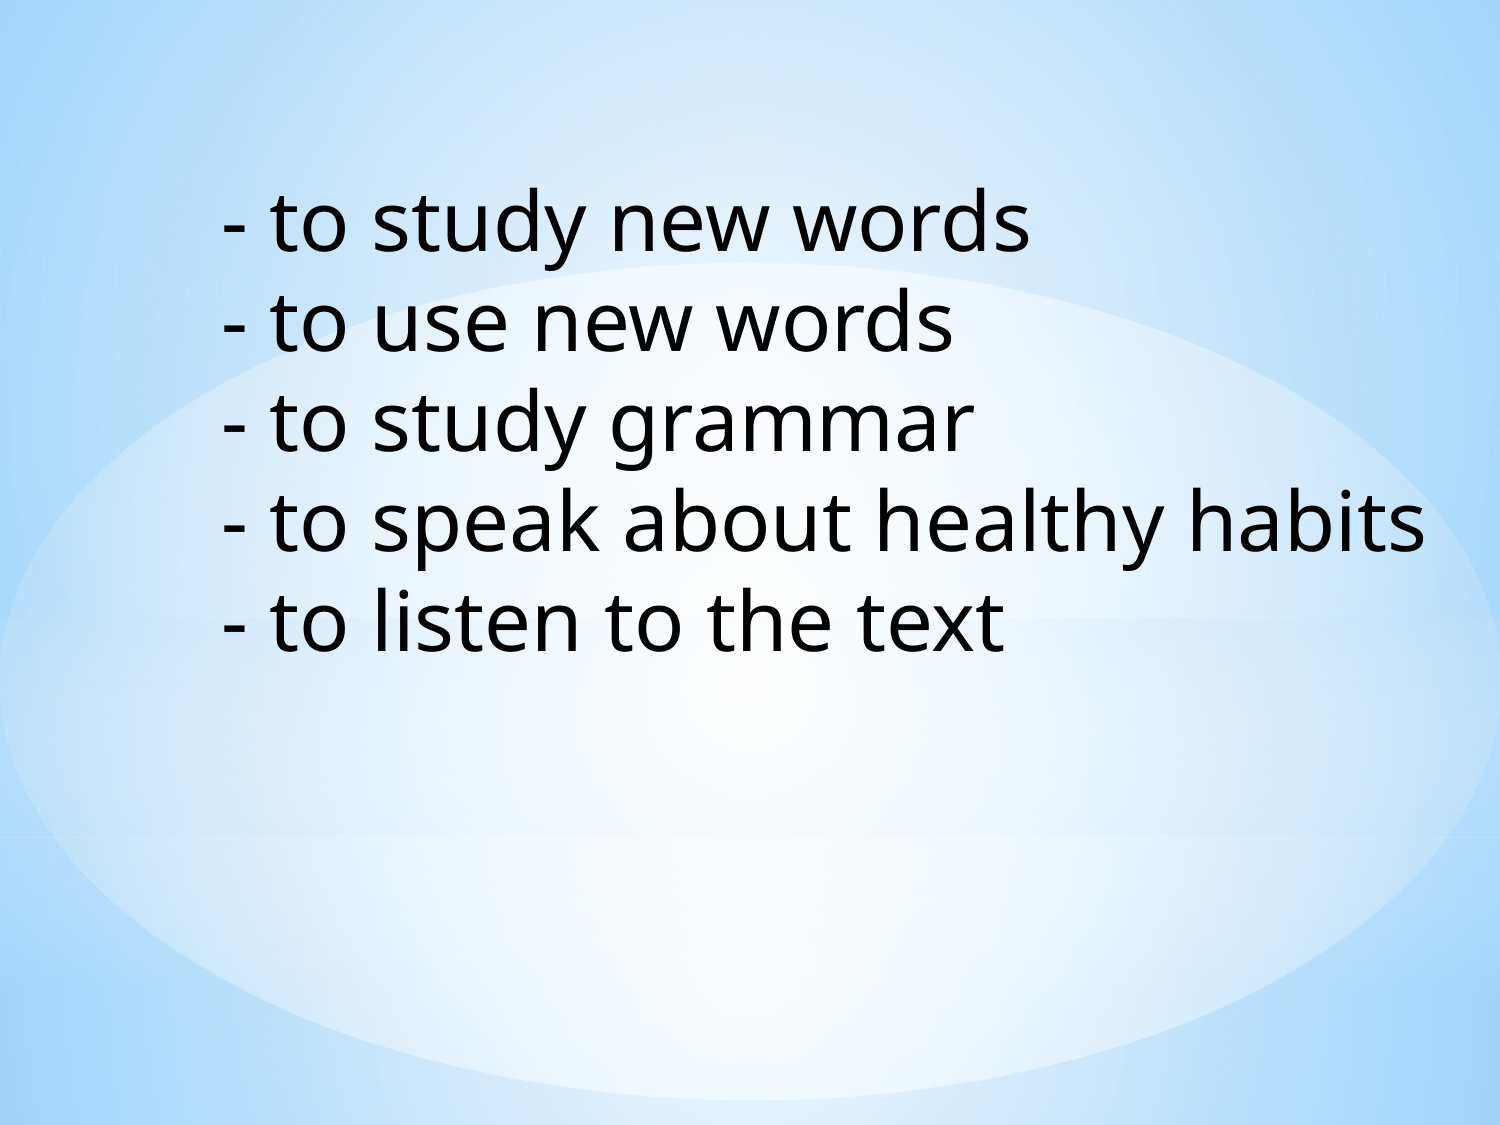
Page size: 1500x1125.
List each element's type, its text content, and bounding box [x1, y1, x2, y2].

text_box - to study new words - to use new words - to study grammar - to speak about healthy habits - to listen to the text [206, 160, 1471, 676]
